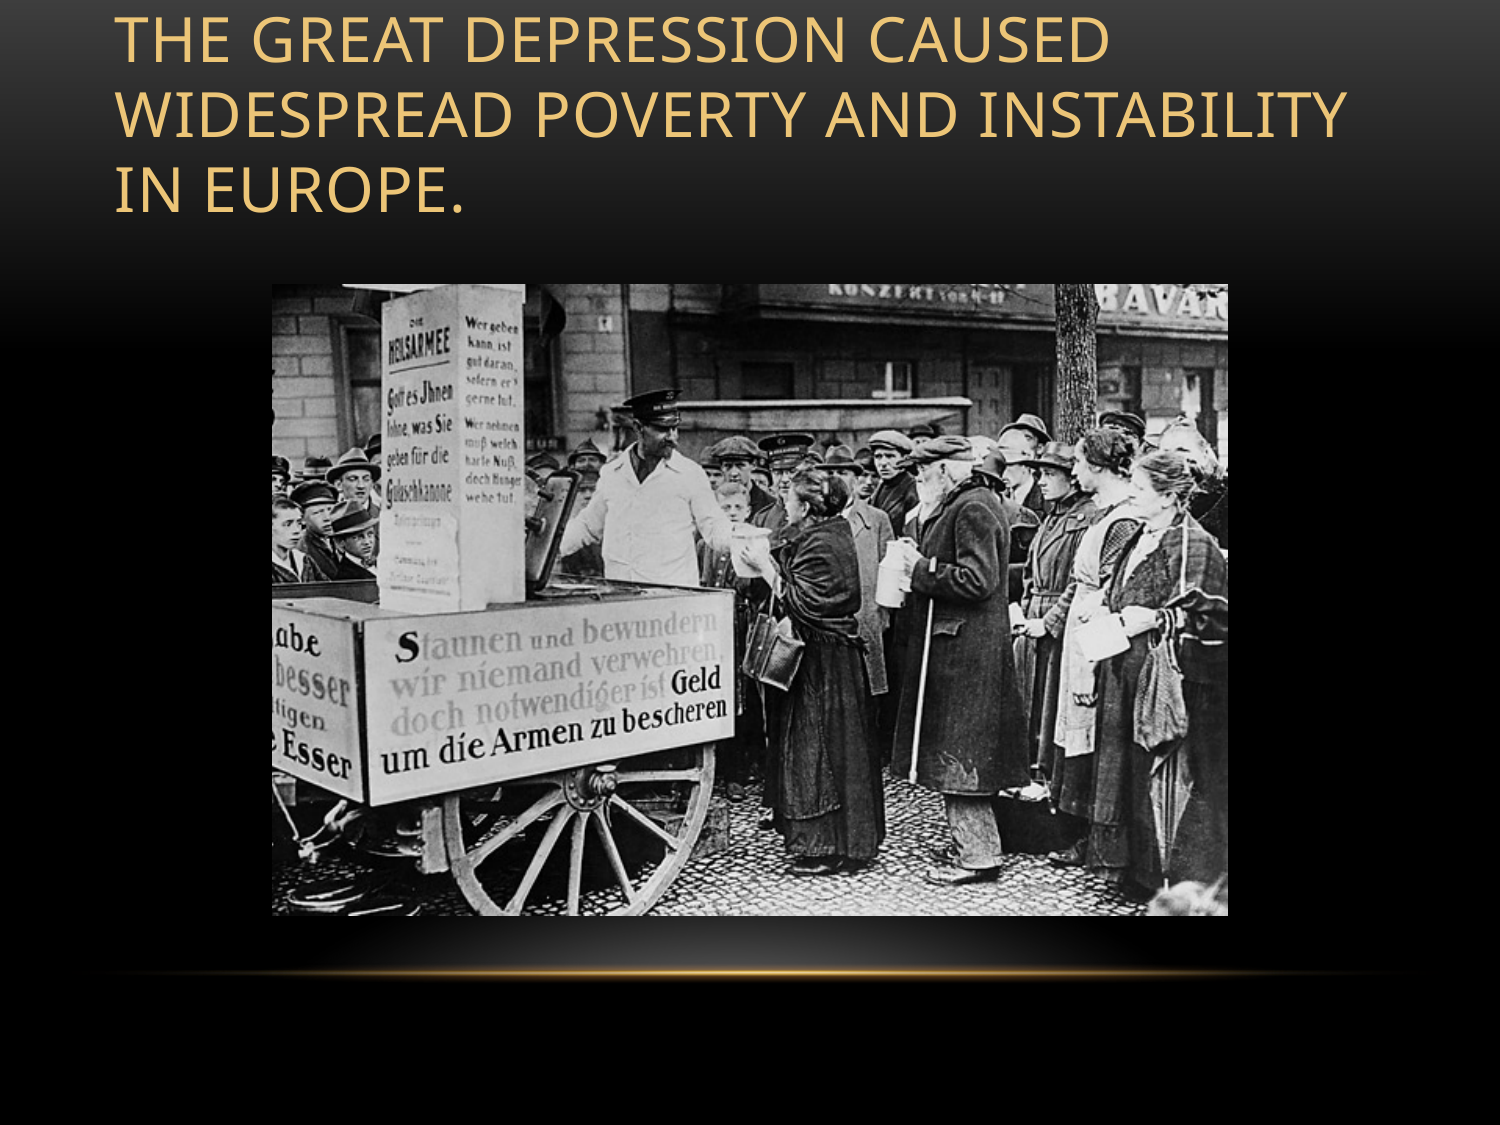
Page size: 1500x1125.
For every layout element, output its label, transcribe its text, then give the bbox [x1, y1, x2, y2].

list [272, 284, 1228, 916]
picture [0, 0, 1500, 1125]
title The Great Depression caused widespread poverty and instability in Europe. [99, 45, 1400, 233]
